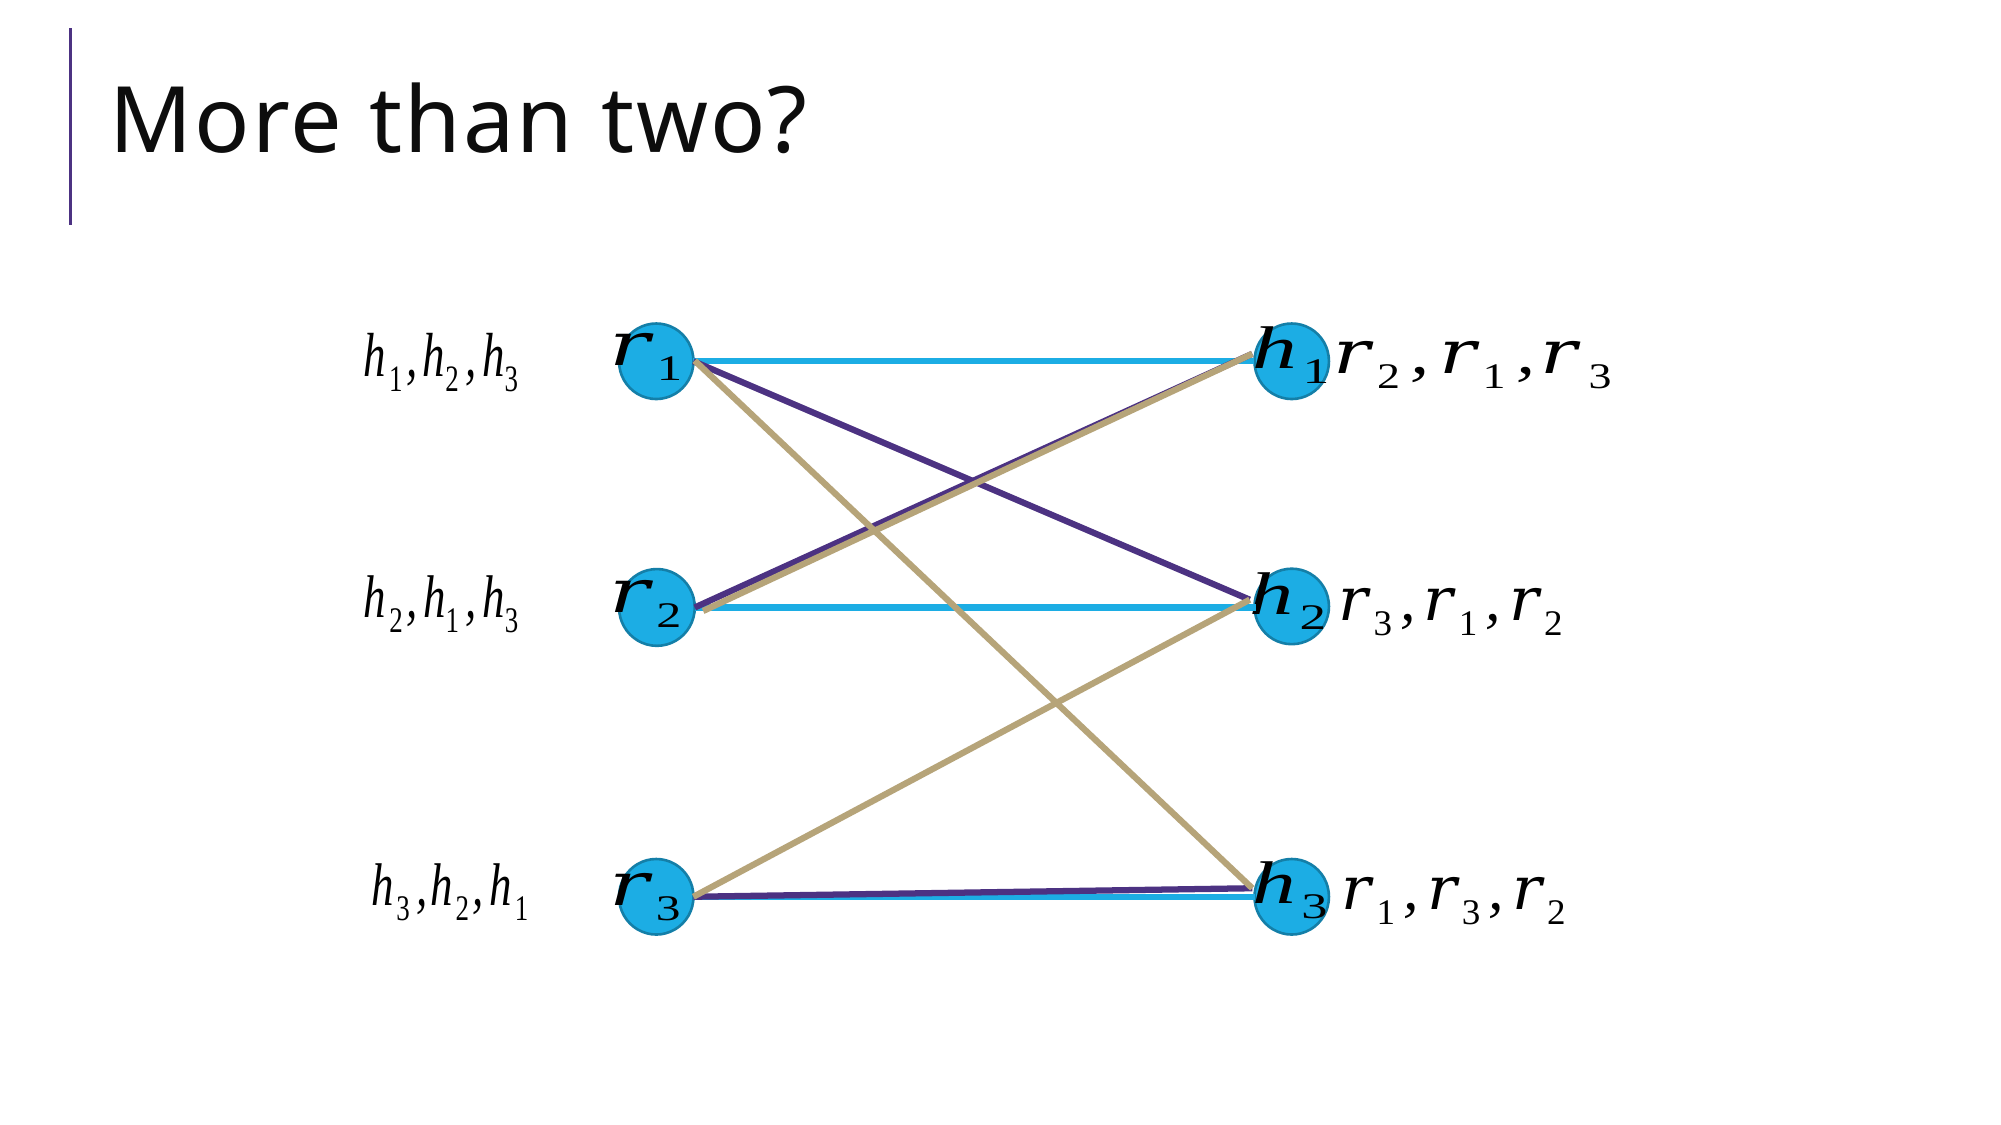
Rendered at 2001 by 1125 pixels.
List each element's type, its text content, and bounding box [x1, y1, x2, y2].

text_box [1254, 857, 1331, 936]
text_box [1255, 334, 1264, 353]
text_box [702, 353, 1253, 612]
text_box [618, 567, 686, 648]
title More than two? [94, 43, 1930, 210]
text_box [617, 322, 694, 401]
text_box [1260, 567, 1331, 646]
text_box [693, 599, 1250, 897]
text_box [1261, 322, 1331, 401]
text_box [618, 857, 694, 936]
